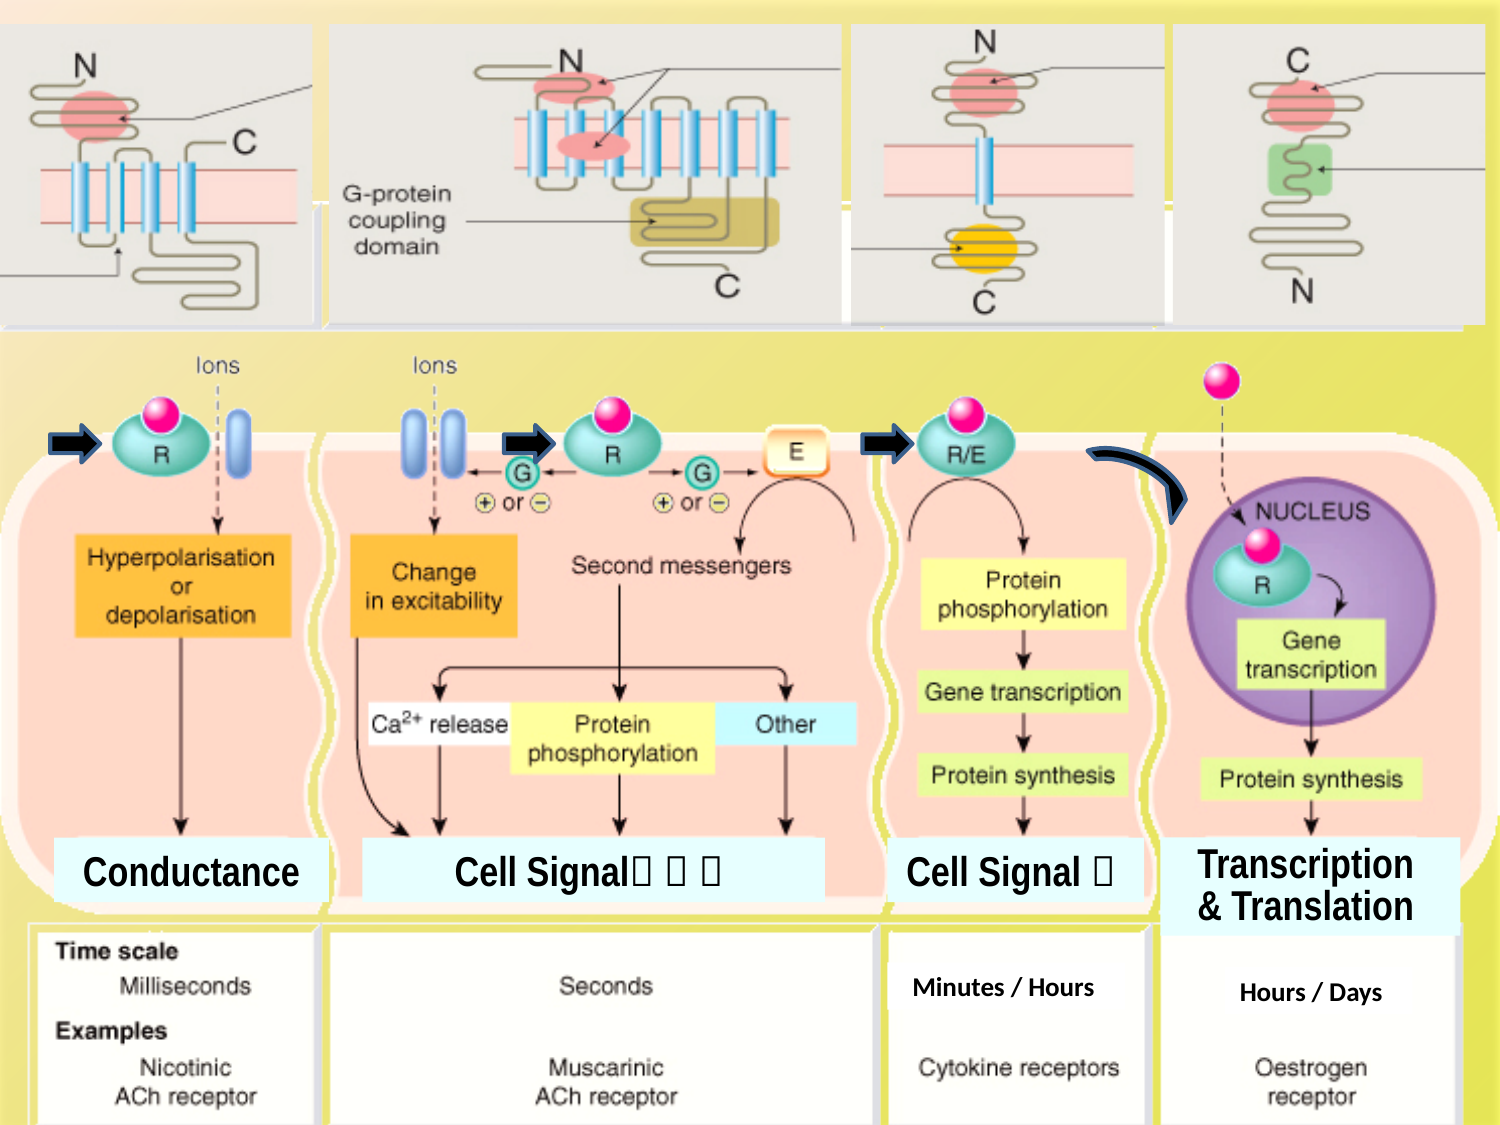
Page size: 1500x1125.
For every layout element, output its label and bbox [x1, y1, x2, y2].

picture [1172, 24, 1486, 326]
picture [0, 24, 313, 326]
picture [328, 24, 842, 326]
picture [850, 24, 1165, 327]
text_box [0, 200, 1500, 1125]
text_box [0, 0, 1500, 200]
